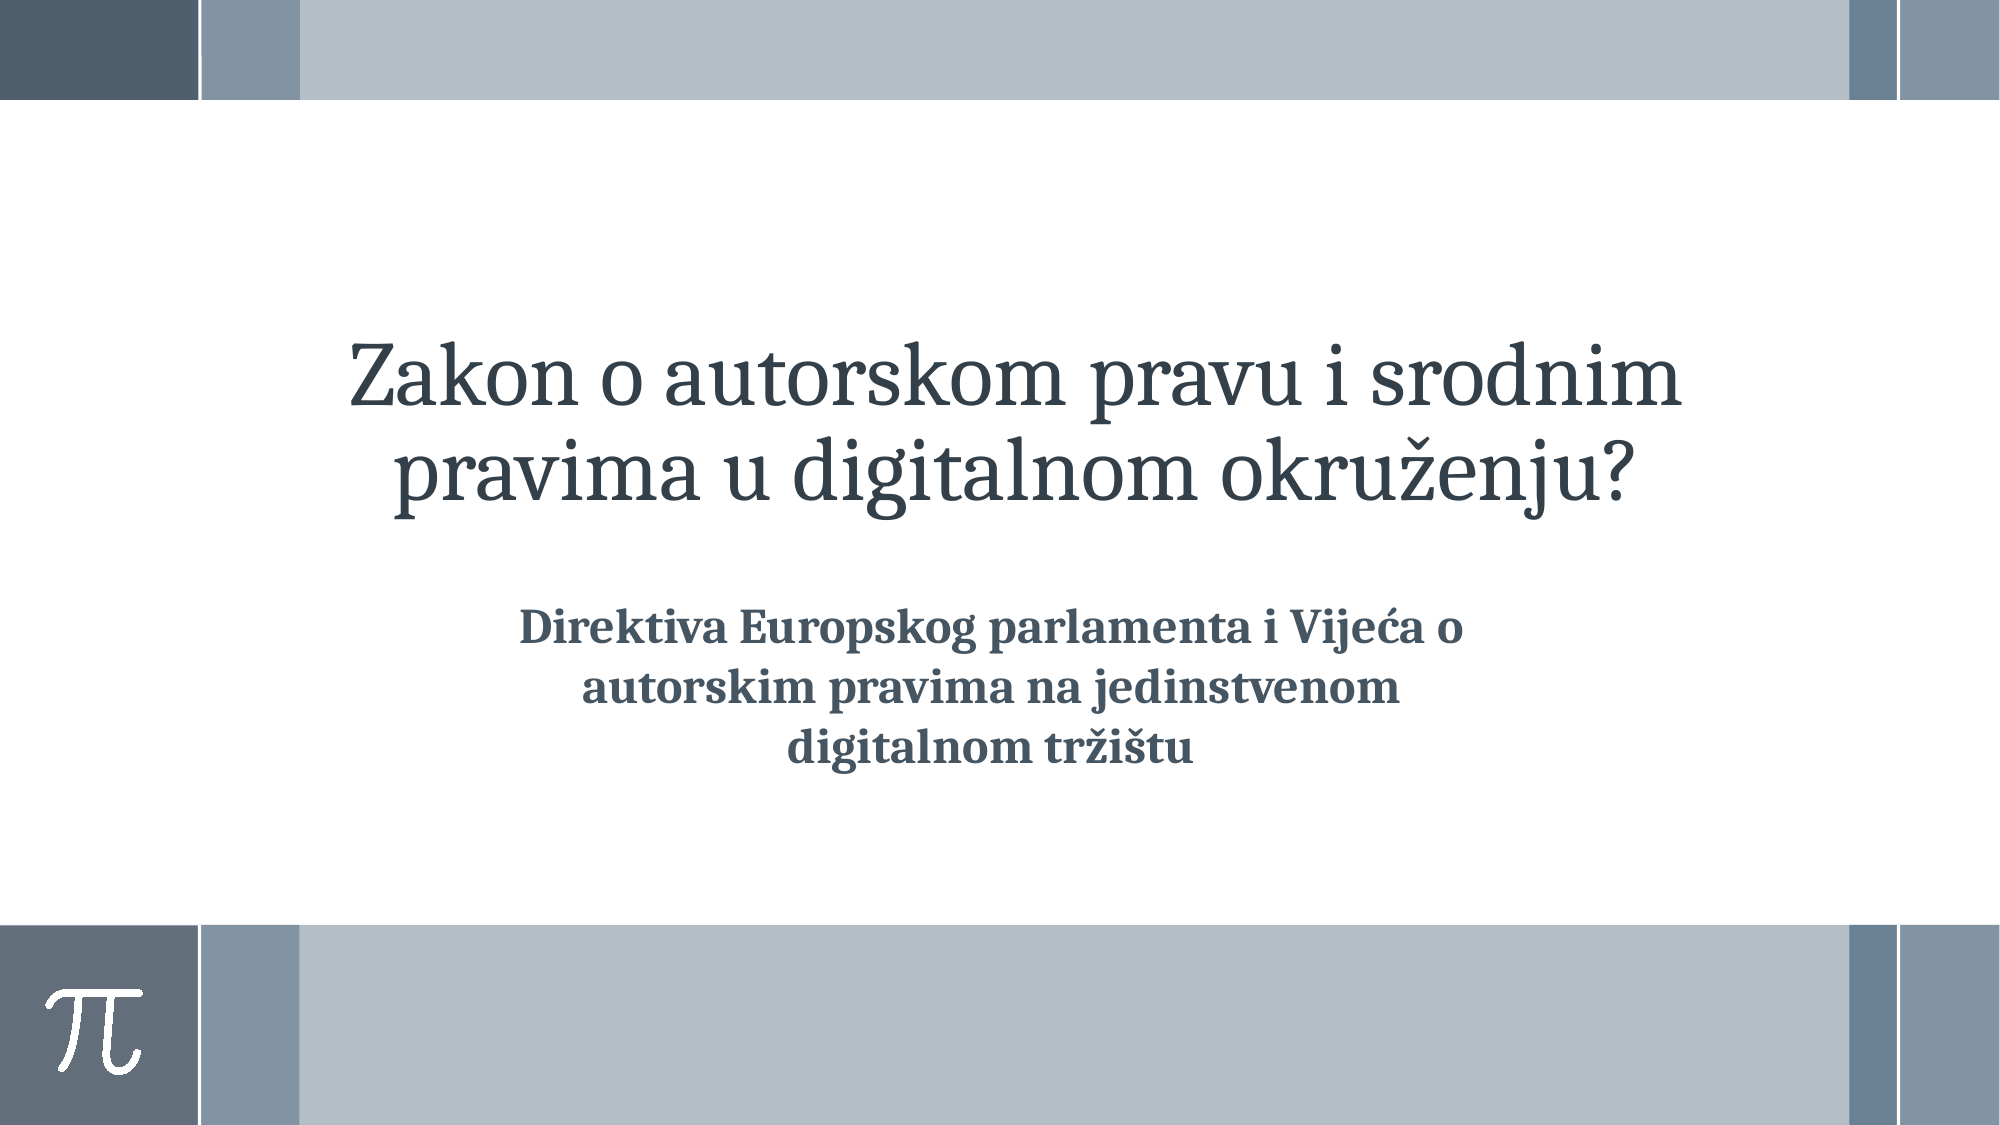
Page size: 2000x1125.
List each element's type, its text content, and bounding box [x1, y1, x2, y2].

text_box Zakon o autorskom pravu i srodnim pravima u digitalnom okruženju? [243, 184, 1792, 527]
text_box Direktiva Europskog parlamenta i Vijeća o autorskim pravima na jedinstvenom digitalnom tržištu [491, 586, 1492, 781]
